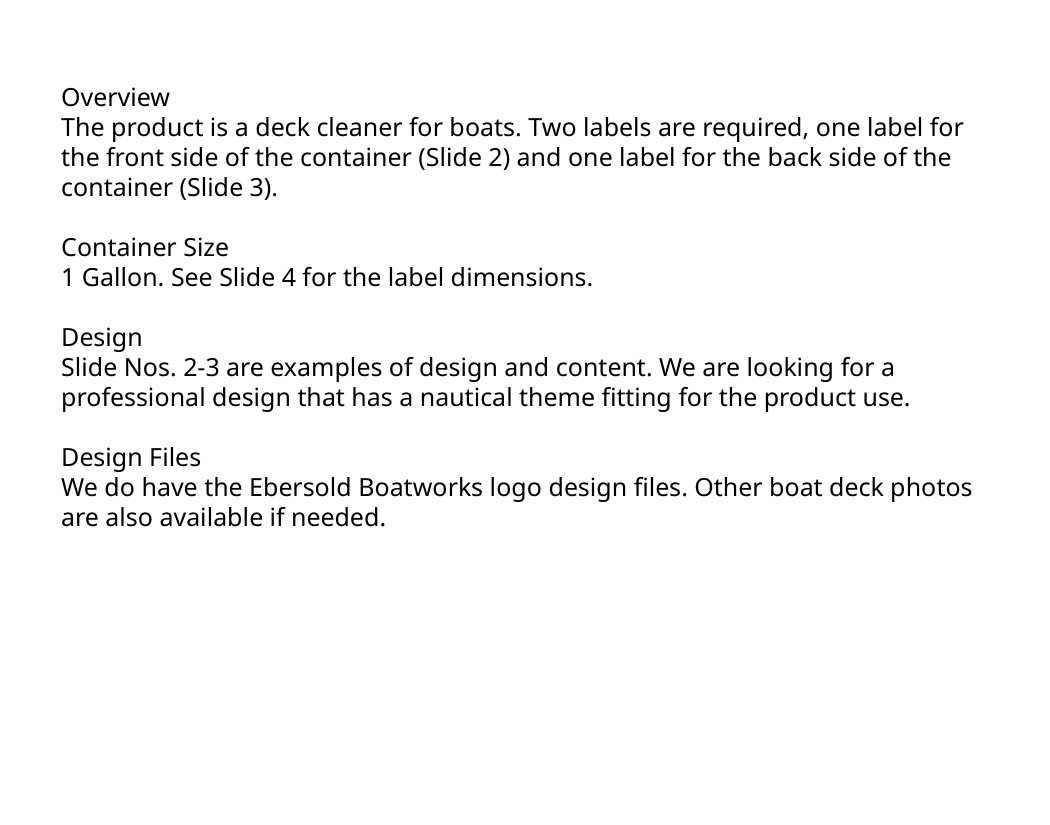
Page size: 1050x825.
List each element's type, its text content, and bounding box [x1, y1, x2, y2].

text_box Overview The product is a deck cleaner for boats. Two labels are required, one label for the front side of the container (Slide 2) and one label for the back side of the container (Slide 3). Container Size 1 Gallon. See Slide 4 for the label dimensions. Design Slide Nos. 2-3 are examples of design and content. We are looking for a professional design that has a nautical theme fitting for the product use. Design Files We do have the Ebersold Boatworks logo design files. Other boat deck photos are also available if needed. [46, 74, 1004, 539]
